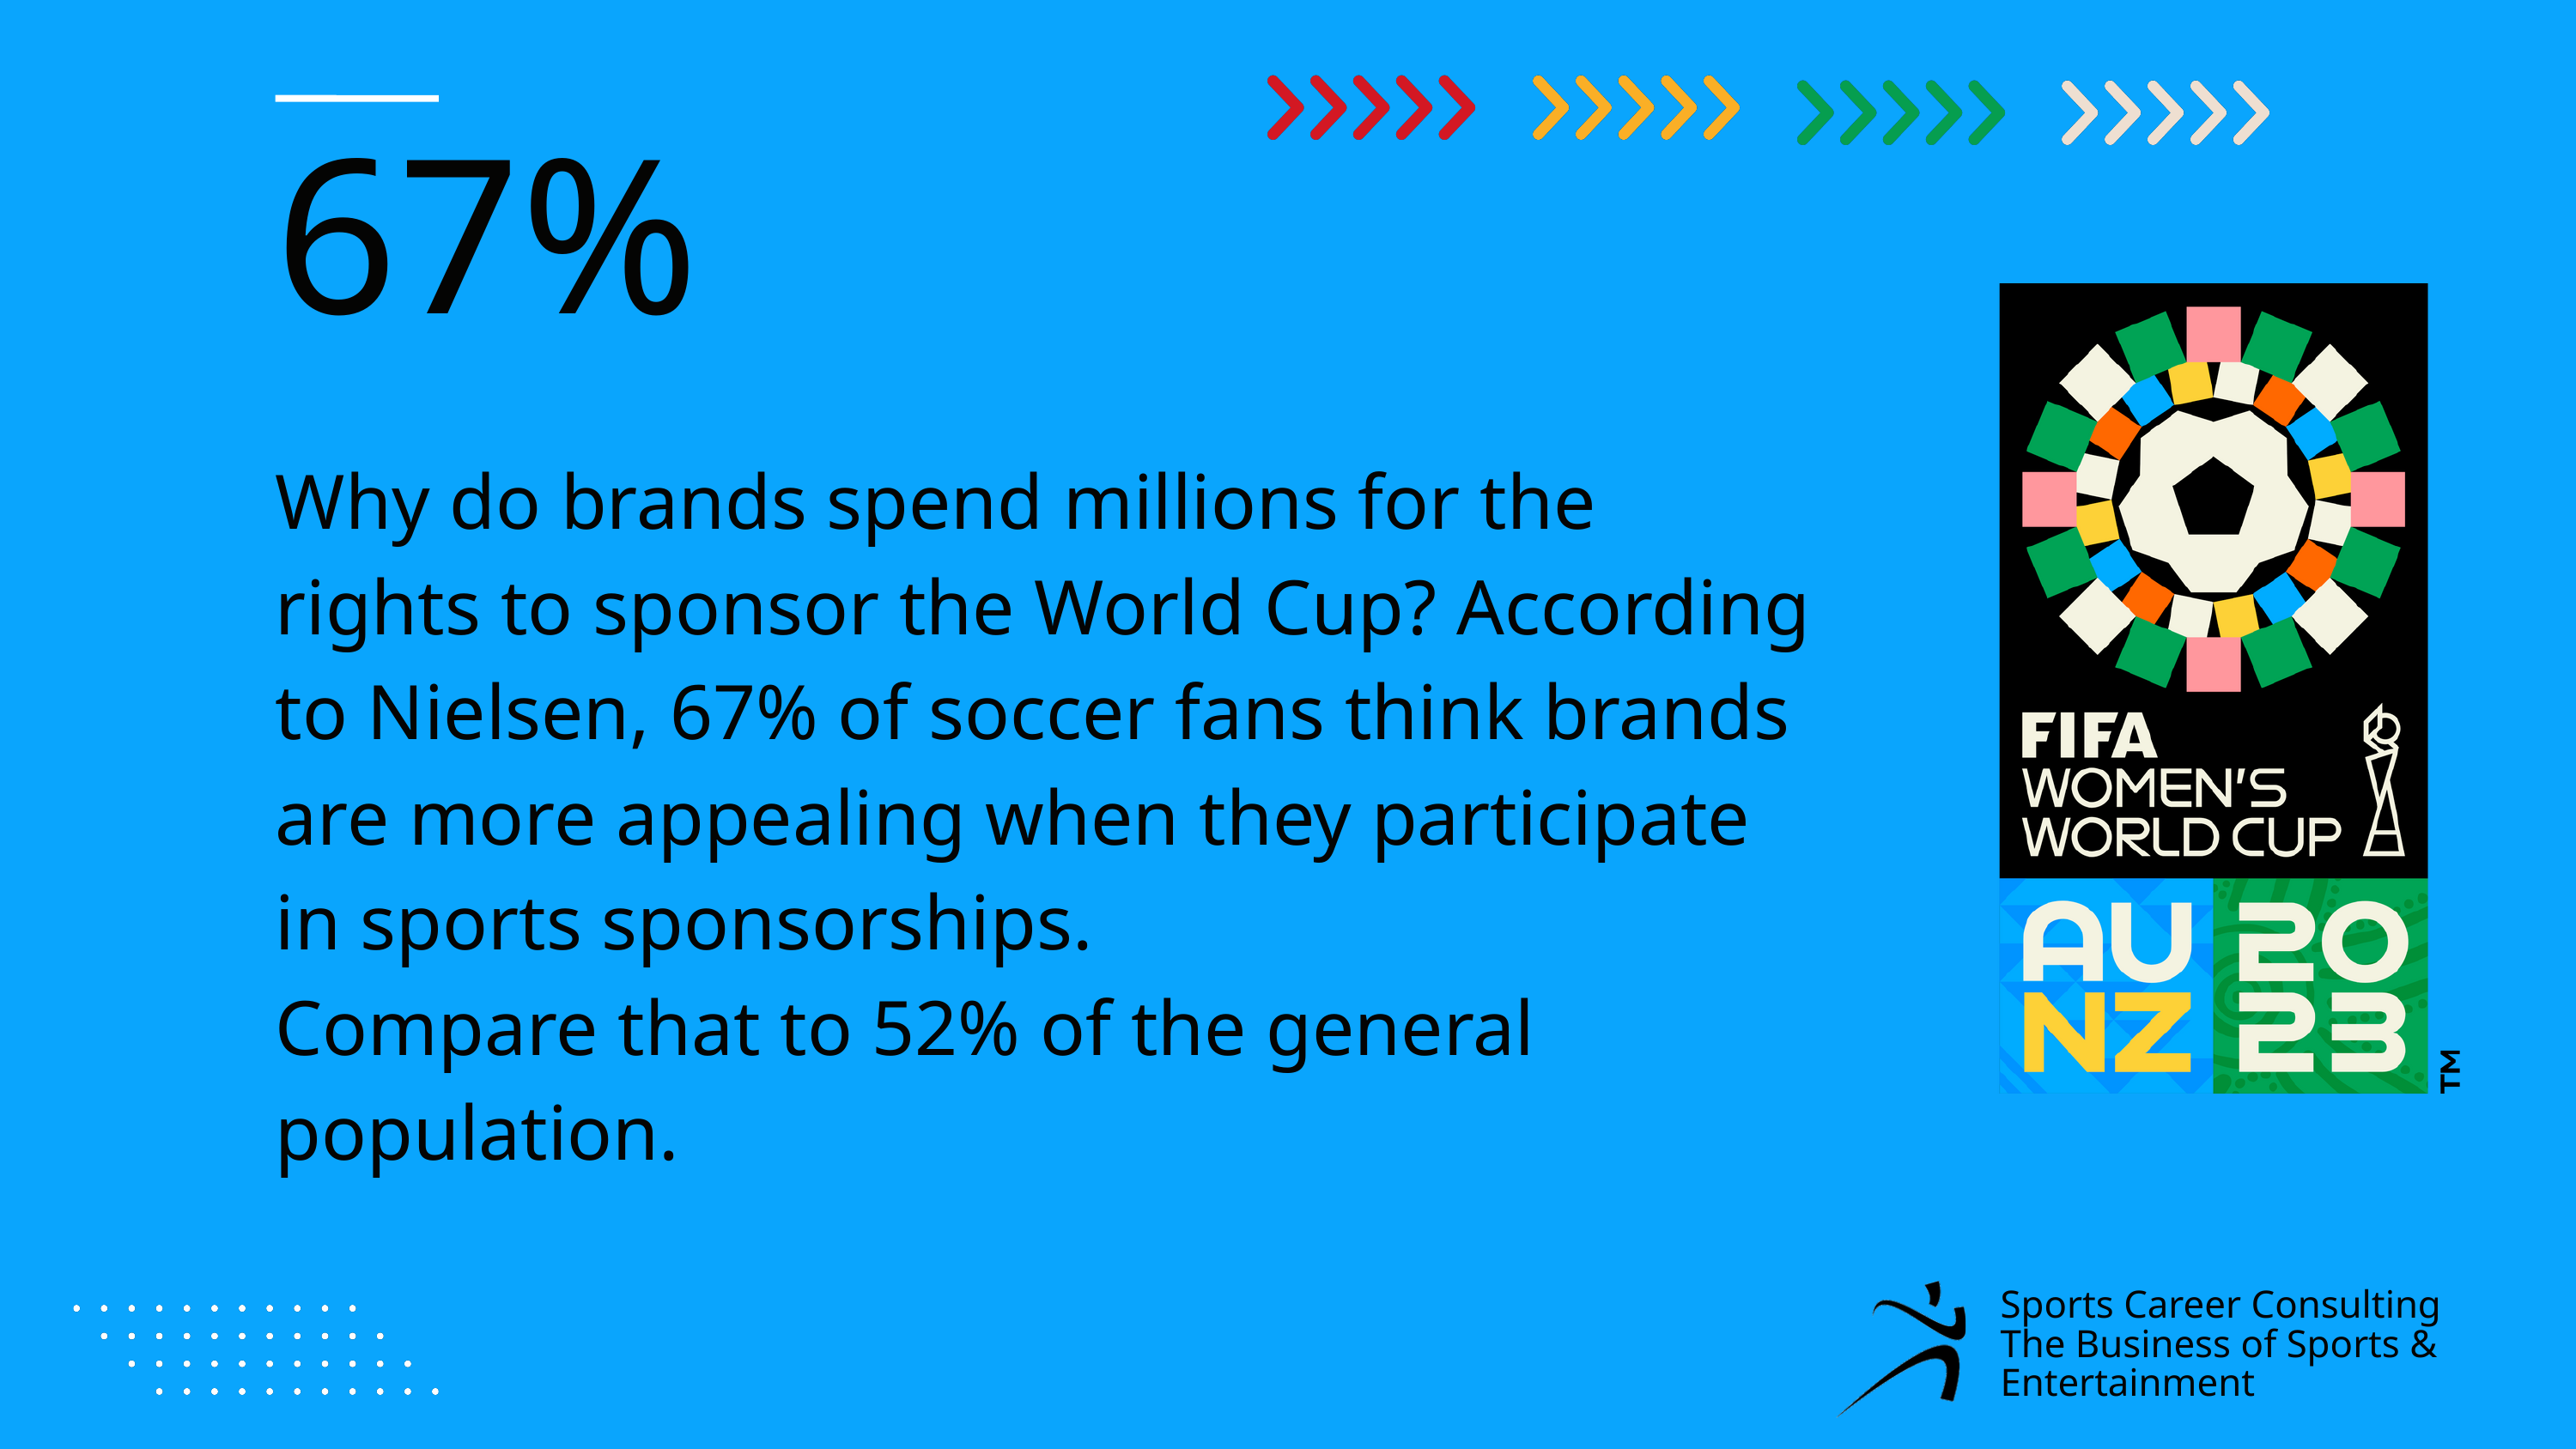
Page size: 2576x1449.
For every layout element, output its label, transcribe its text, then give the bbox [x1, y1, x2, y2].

text_box Why do brands spend millions for the rights to sponsor the World Cup? According to Nielsen, 67% of soccer fans think brands are more appealing when they participate in sports sponsorships. Compare that to 52% of the general population. [275, 439, 1819, 1281]
text_box [1836, 1281, 1966, 1418]
text_box Sports Career Consulting The Business of Sports & Entertainment [2000, 1286, 2508, 1404]
text_box [73, 1305, 439, 1395]
text_box [2061, 80, 2270, 145]
text_box [1965, 283, 2460, 1094]
text_box [1267, 75, 1476, 140]
text_box 67% [275, 120, 1273, 357]
text_box [1531, 75, 1741, 140]
text_box [1796, 80, 2006, 145]
